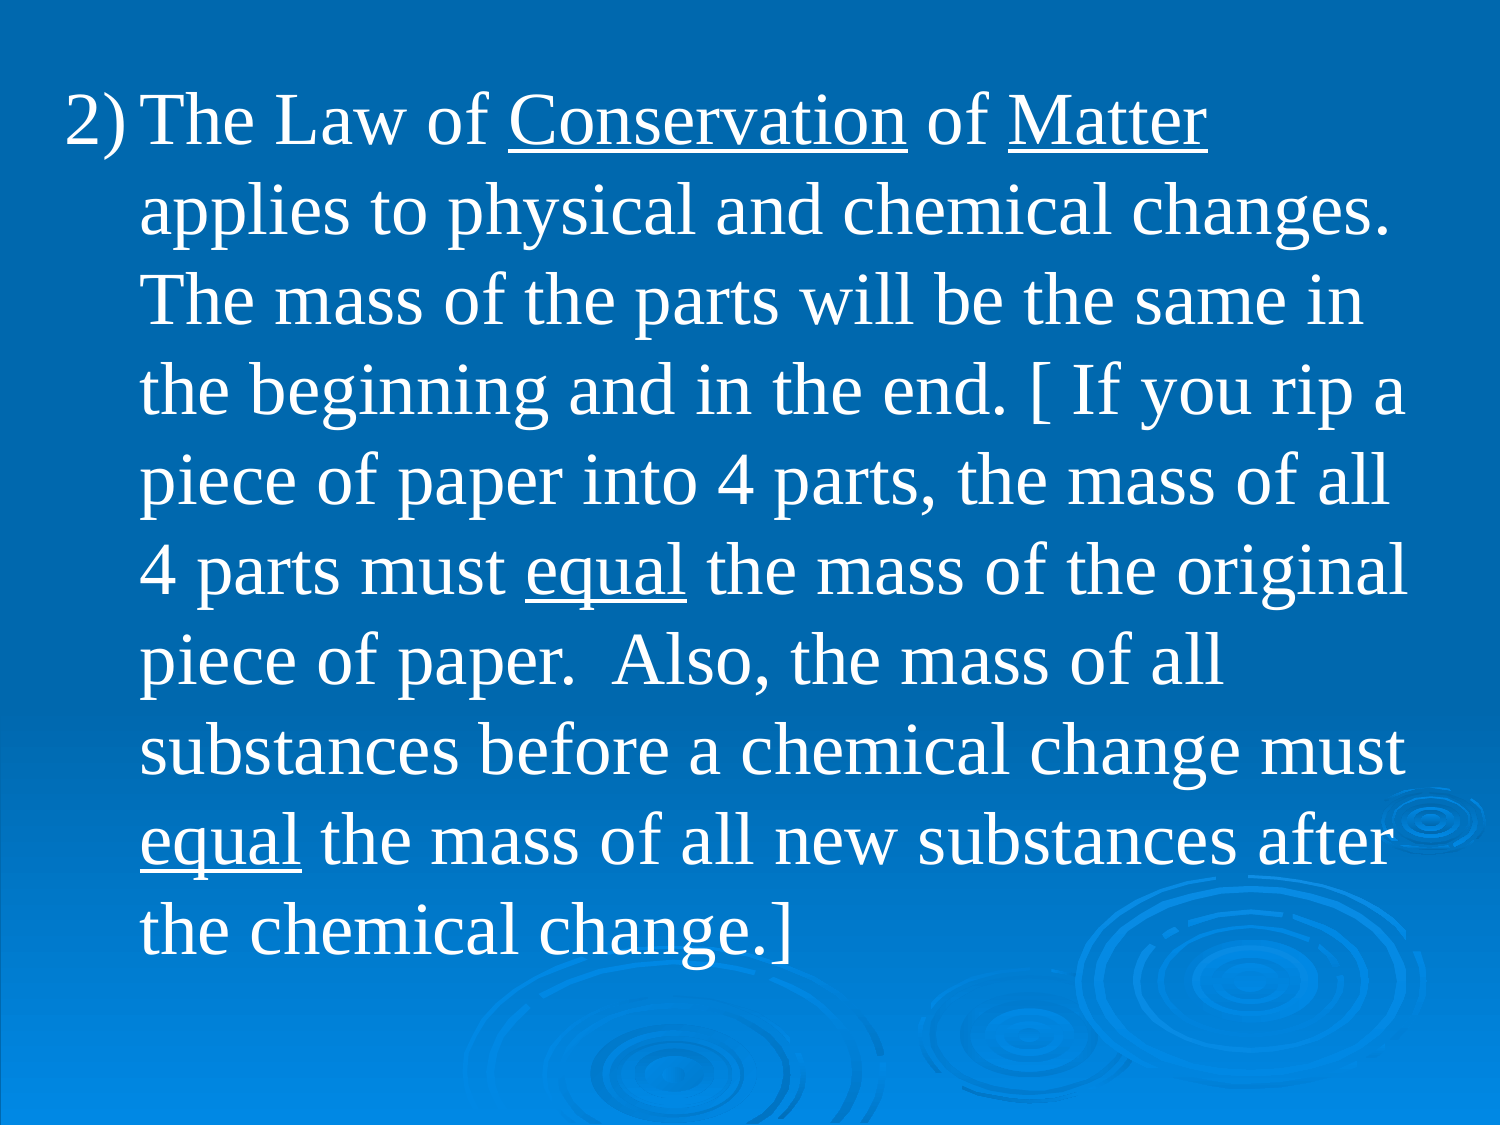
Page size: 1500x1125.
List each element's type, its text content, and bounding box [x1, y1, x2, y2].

text_box The Law of Conservation of Matter applies to physical and chemical changes. The mass of the parts will be the same in the beginning and in the end. [ If you rip a piece of paper into 4 parts, the mass of all 4 parts must equal the mass of the original piece of paper. Also, the mass of all substances before a chemical change must equal the mass of all new substances after the chemical change.] [50, 62, 1450, 978]
